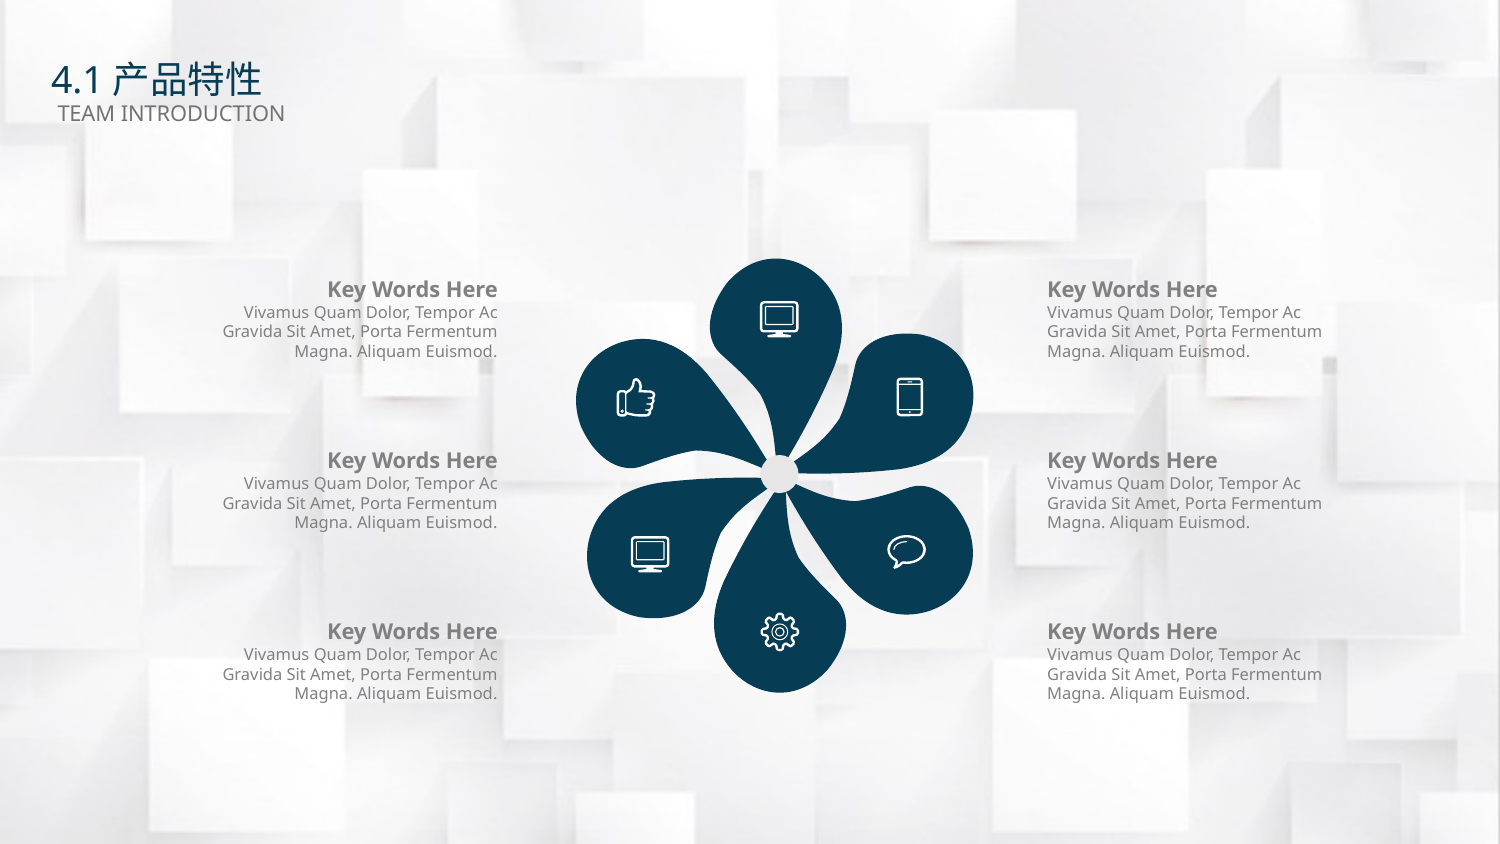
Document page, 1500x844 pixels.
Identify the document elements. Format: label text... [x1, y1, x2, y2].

text_box Key Words Here Vivamus Quam Dolor, Tempor Ac Gravida Sit Amet, Porta Fermentum Magna. Aliquam Euismod. [1032, 413, 1371, 540]
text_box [57, 44, 302, 134]
text_box Key Words Here Vivamus Quam Dolor, Tempor Ac Gravida Sit Amet, Porta Fermentum Magna. Aliquam Euismod. [173, 413, 513, 540]
text_box Key Words Here Vivamus Quam Dolor, Tempor Ac Gravida Sit Amet, Porta Fermentum Magna. Aliquam Euismod. [173, 241, 513, 369]
text_box Key Words Here Vivamus Quam Dolor, Tempor Ac Gravida Sit Amet, Porta Fermentum Magna. Aliquam Euismod. [1032, 584, 1371, 711]
text_box Key Words Here Vivamus Quam Dolor, Tempor Ac Gravida Sit Amet, Porta Fermentum Magna. Aliquam Euismod. [173, 584, 513, 711]
picture [0, 0, 1500, 844]
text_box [570, 258, 980, 693]
text_box Key Words Here Vivamus Quam Dolor, Tempor Ac Gravida Sit Amet, Porta Fermentum Magna. Aliquam Euismod. [1032, 241, 1371, 369]
